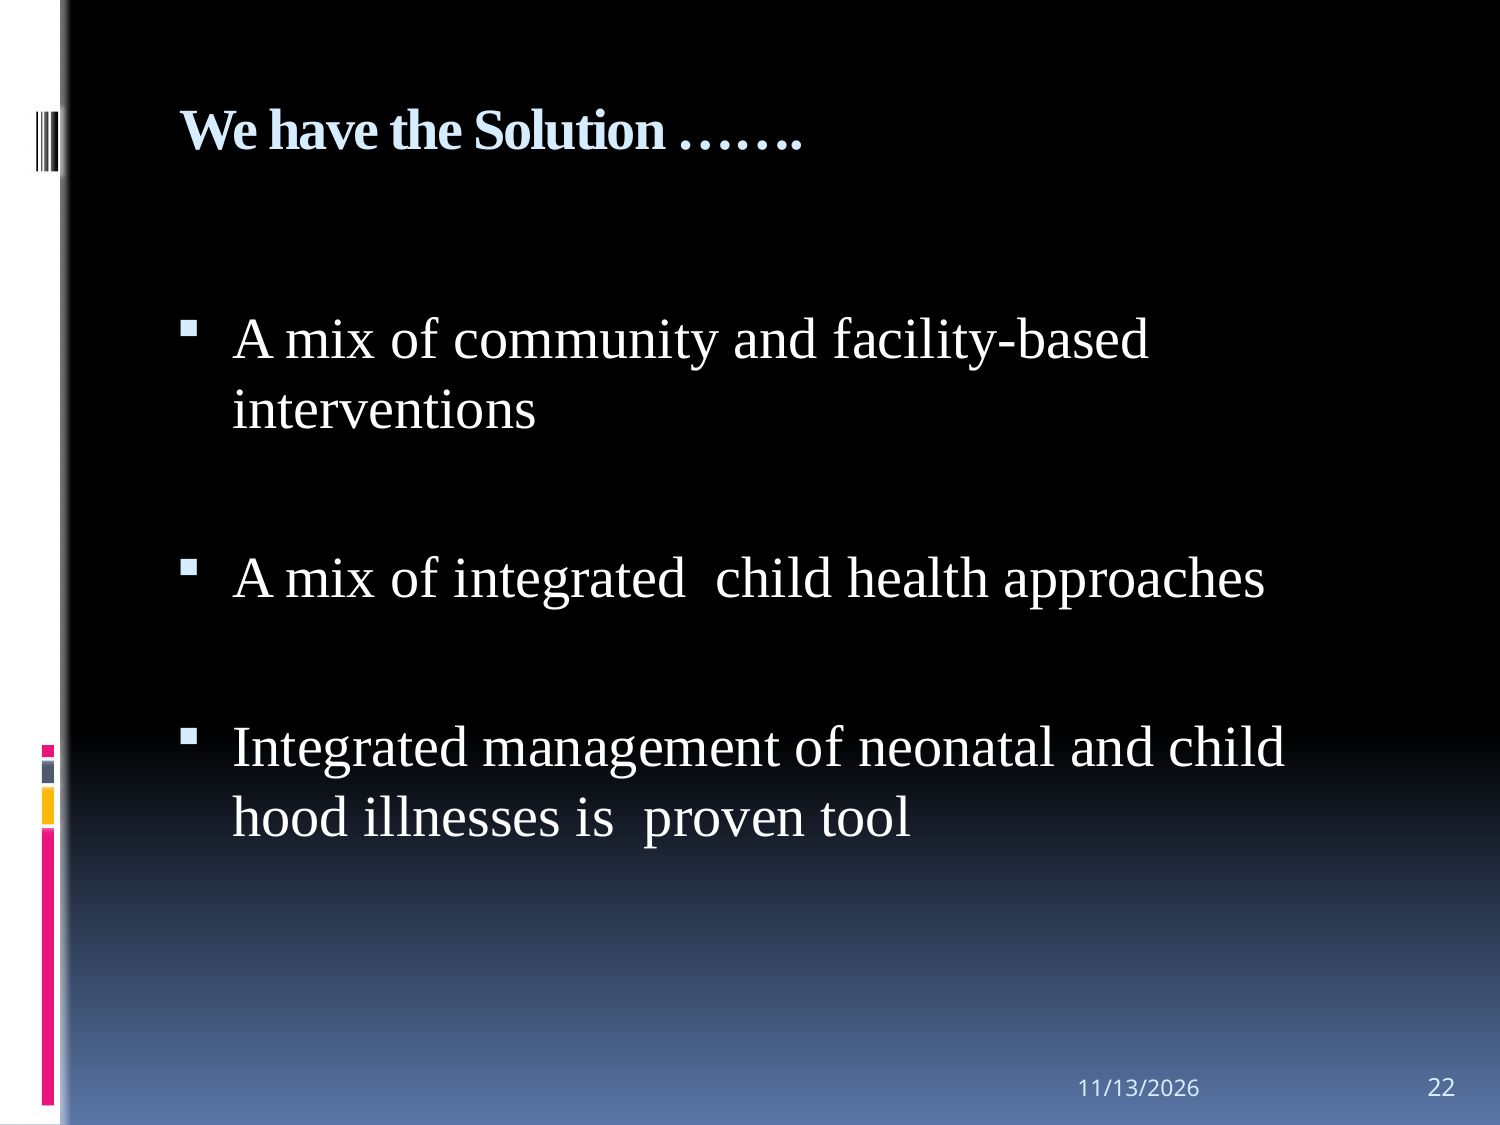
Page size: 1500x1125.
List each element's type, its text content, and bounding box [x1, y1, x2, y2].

slide_number 22 [1412, 1052, 1488, 1113]
list A mix of community and facility-based interventions A mix of integrated child health approaches Integrated management of neonatal and child hood illnesses is proven tool [150, 292, 1425, 1043]
title We have the Solution ……. [150, 83, 1425, 234]
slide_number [1062, 1052, 1412, 1113]
